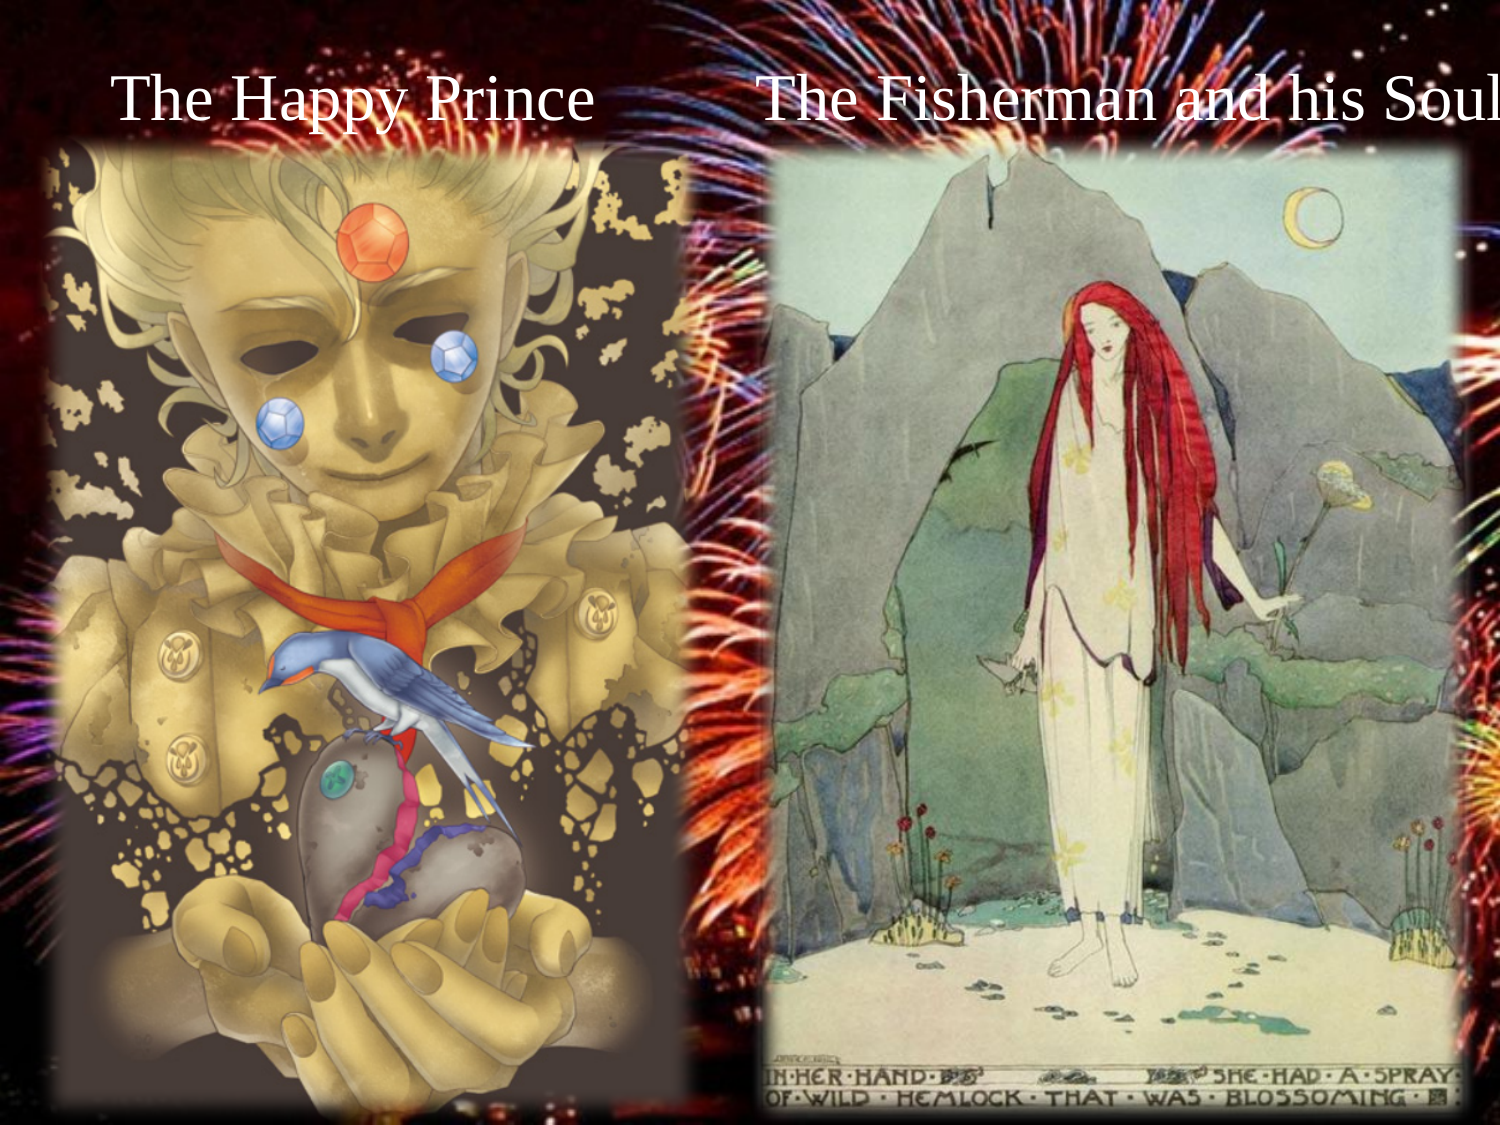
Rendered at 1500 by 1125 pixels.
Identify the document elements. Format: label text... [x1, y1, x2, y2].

picture [0, 0, 1500, 1125]
text_box The Happy Prince [95, 46, 612, 131]
text_box The Fisherman and his Soul [741, 46, 1500, 142]
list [34, 132, 706, 1125]
